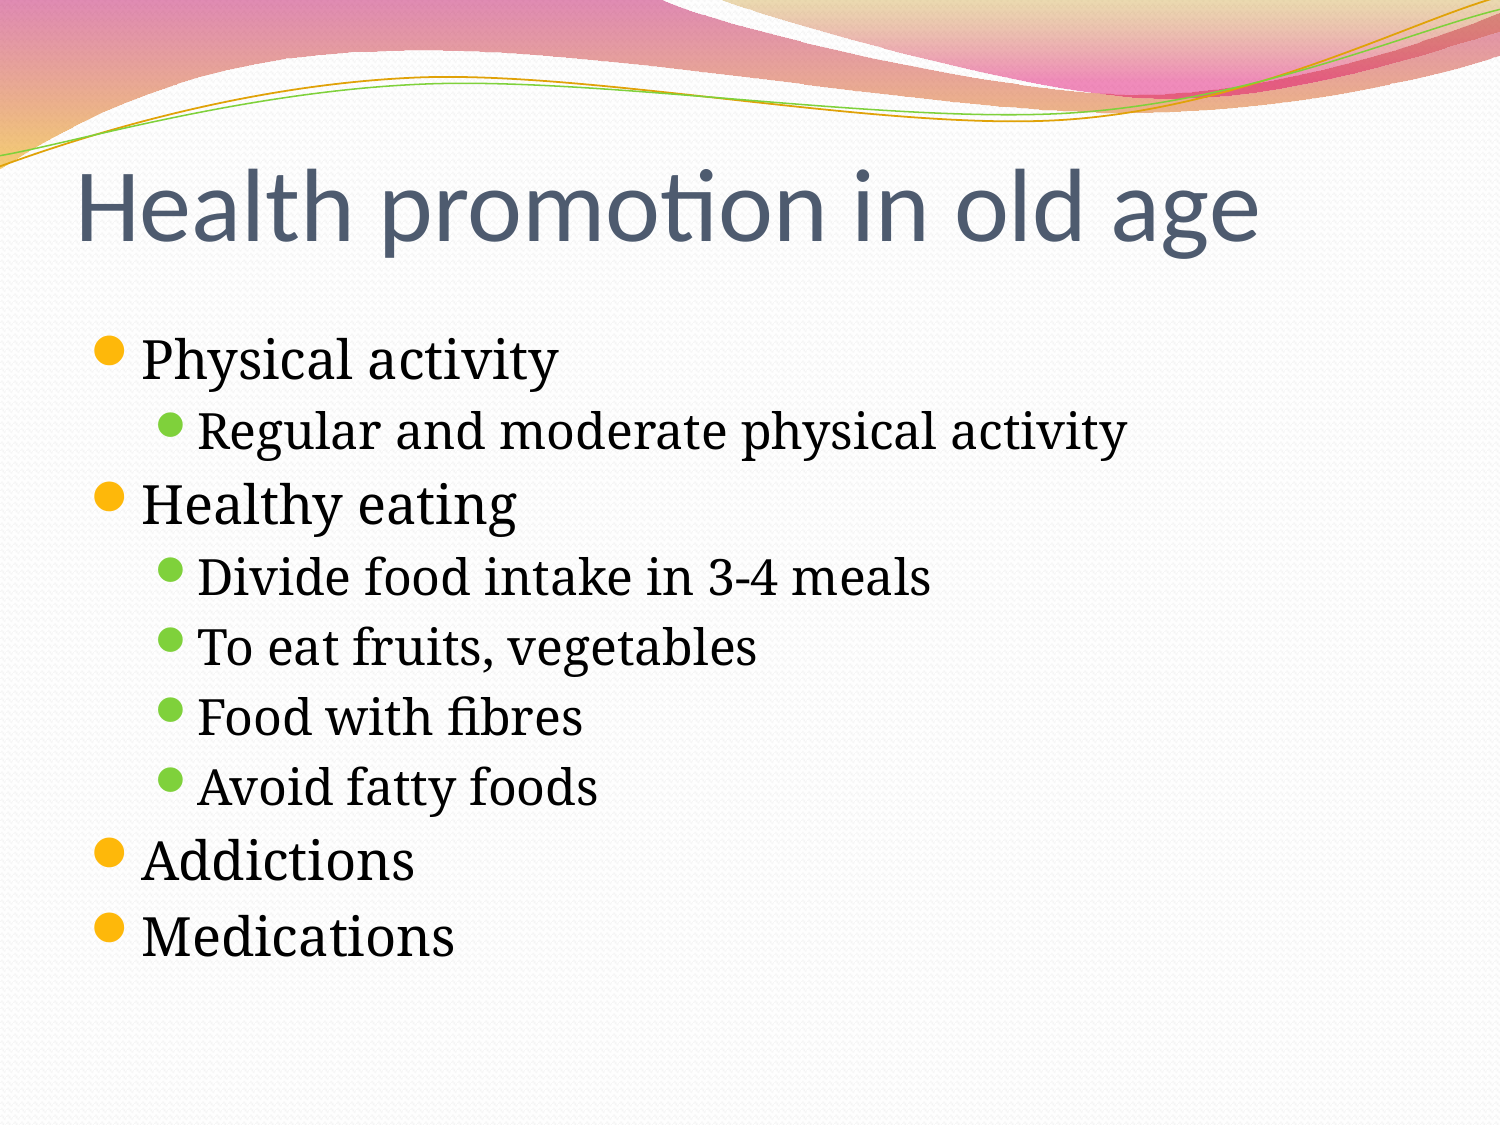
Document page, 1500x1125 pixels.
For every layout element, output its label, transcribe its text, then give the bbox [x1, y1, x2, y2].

title Health promotion in old age [74, 74, 1426, 263]
list Physical activity Regular and moderate physical activity Healthy eating Divide food intake in 3-4 meals To eat fruits, vegetables Food with fibres Avoid fatty foods Addictions Medications [74, 317, 1426, 1038]
